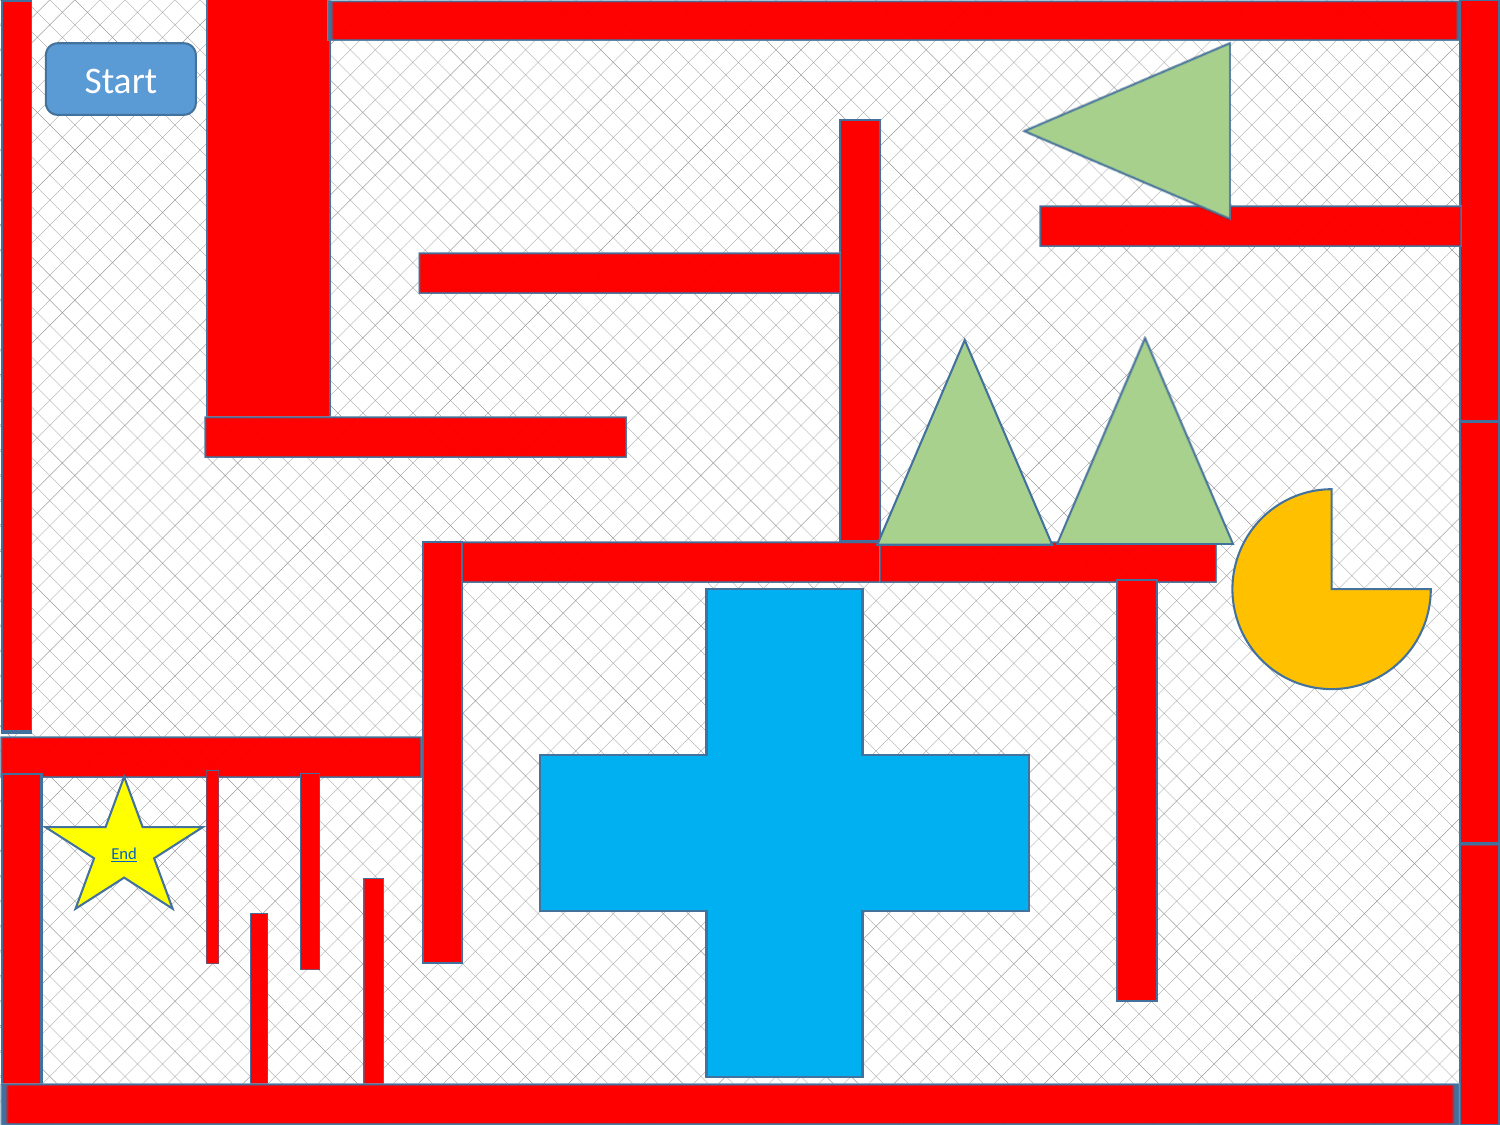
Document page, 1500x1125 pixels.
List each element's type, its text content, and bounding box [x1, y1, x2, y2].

picture [1, 0, 1500, 1125]
text_box End [43, 773, 190, 912]
text_box [915, 337, 1026, 546]
text_box [539, 588, 708, 1078]
text_box [206, 0, 331, 416]
text_box Start [44, 42, 197, 116]
text_box [750, 588, 1030, 1078]
picture [1, 0, 32, 734]
text_box [1231, 488, 1432, 691]
